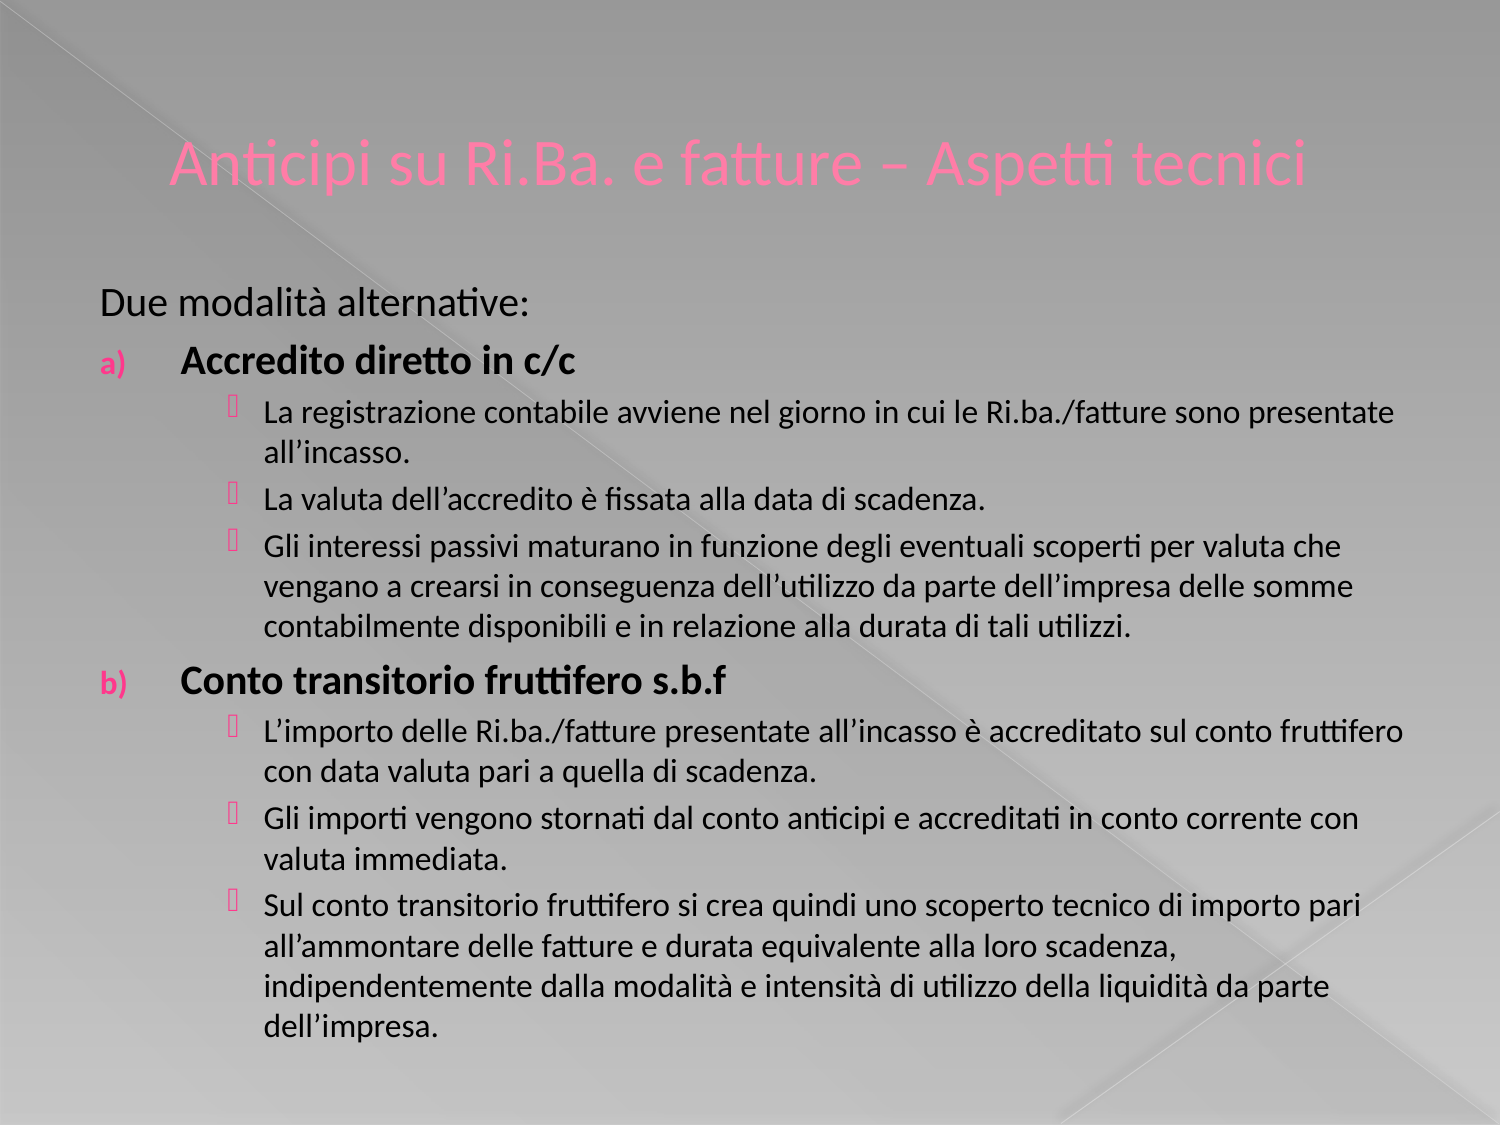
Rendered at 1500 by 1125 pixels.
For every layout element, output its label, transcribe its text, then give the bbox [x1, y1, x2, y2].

list Due modalità alternative: Accredito diretto in c/c La registrazione contabile avviene nel giorno in cui le Ri.ba./fatture sono presentate all’incasso. La valuta dell’accredito è fissata alla data di scadenza. Gli interessi passivi maturano in funzione degli eventuali scoperti per valuta che vengano a crearsi in conseguenza dell’utilizzo da parte dell’impresa delle somme contabilmente disponibili e in relazione alla durata di tali utilizzi. Conto transitorio fruttifero s.b.f L’importo delle Ri.ba./fatture presentate all’incasso è accreditato sul conto fruttifero con data valuta pari a quella di scadenza. Gli importi vengono stornati dal conto anticipi e accreditati in conto corrente con valuta immediata. Sul conto transitorio fruttifero si crea quindi uno scoperto tecnico di importo pari all’ammontare delle fatture e durata equivalente alla loro scadenza, indipendentemente dalla modalità e intensità di utilizzo della liquidità da parte dell’impresa. [75, 267, 1425, 1059]
title Anticipi su Ri.Ba. e fatture – Aspetti tecnici [75, 43, 1425, 267]
